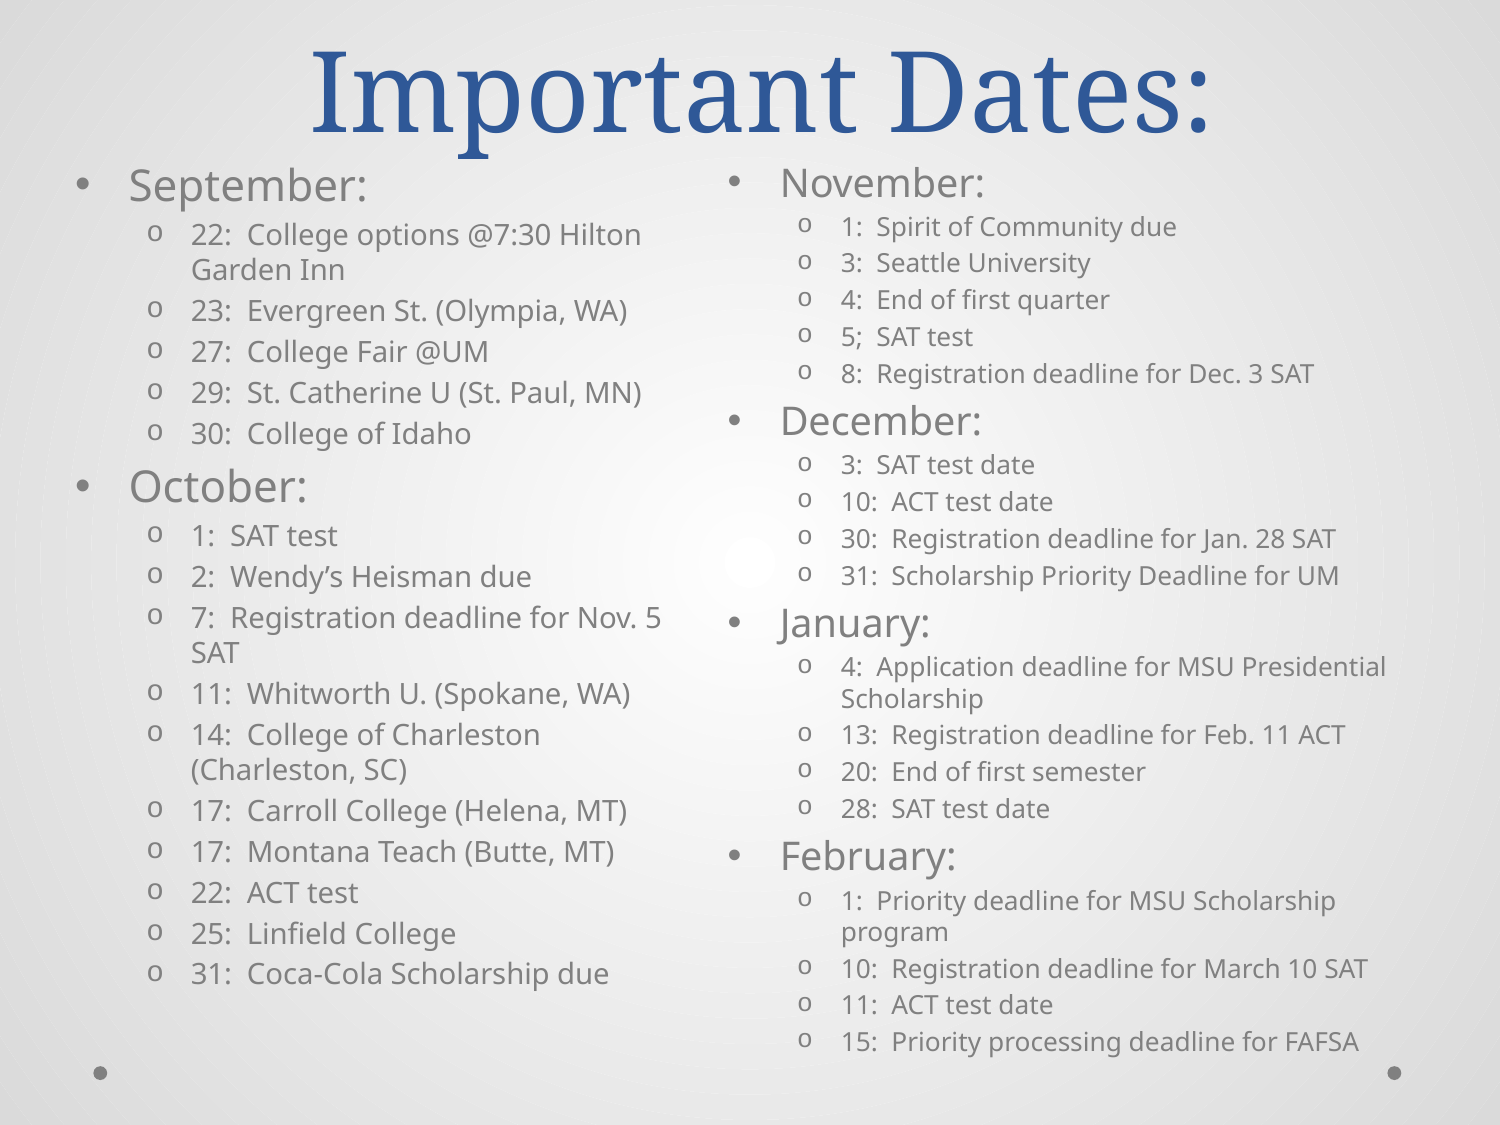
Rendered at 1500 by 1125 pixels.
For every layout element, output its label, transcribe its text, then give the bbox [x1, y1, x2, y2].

list September: 22: College options @7:30 Hilton Garden Inn 23: Evergreen St. (Olympia, WA) 27: College Fair @UM 29: St. Catherine U (St. Paul, MN) 30: College of Idaho October: 1: SAT test 2: Wendy’s Heisman due 7: Registration deadline for Nov. 5 SAT 11: Whitworth U. (Spokane, WA) 14: College of Charleston (Charleston, SC) 17: Carroll College (Helena, MT) 17: Montana Teach (Butte, MT) 22: ACT test 25: Linfield College 31: Coca-Cola Scholarship due [60, 149, 723, 1005]
title Important Dates: [87, 37, 1438, 149]
list November: 1: Spirit of Community due 3: Seattle University 4: End of first quarter 5; SAT test 8: Registration deadline for Dec. 3 SAT December: 3: SAT test date 10: ACT test date 30: Registration deadline for Jan. 28 SAT 31: Scholarship Priority Deadline for UM January: 4: Application deadline for MSU Presidential Scholarship 13: Registration deadline for Feb. 11 ACT 20: End of first semester 28: SAT test date February: 1: Priority deadline for MSU Scholarship program 10: Registration deadline for March 10 SAT 11: ACT test date 15: Priority processing deadline for FAFSA [712, 149, 1450, 1075]
